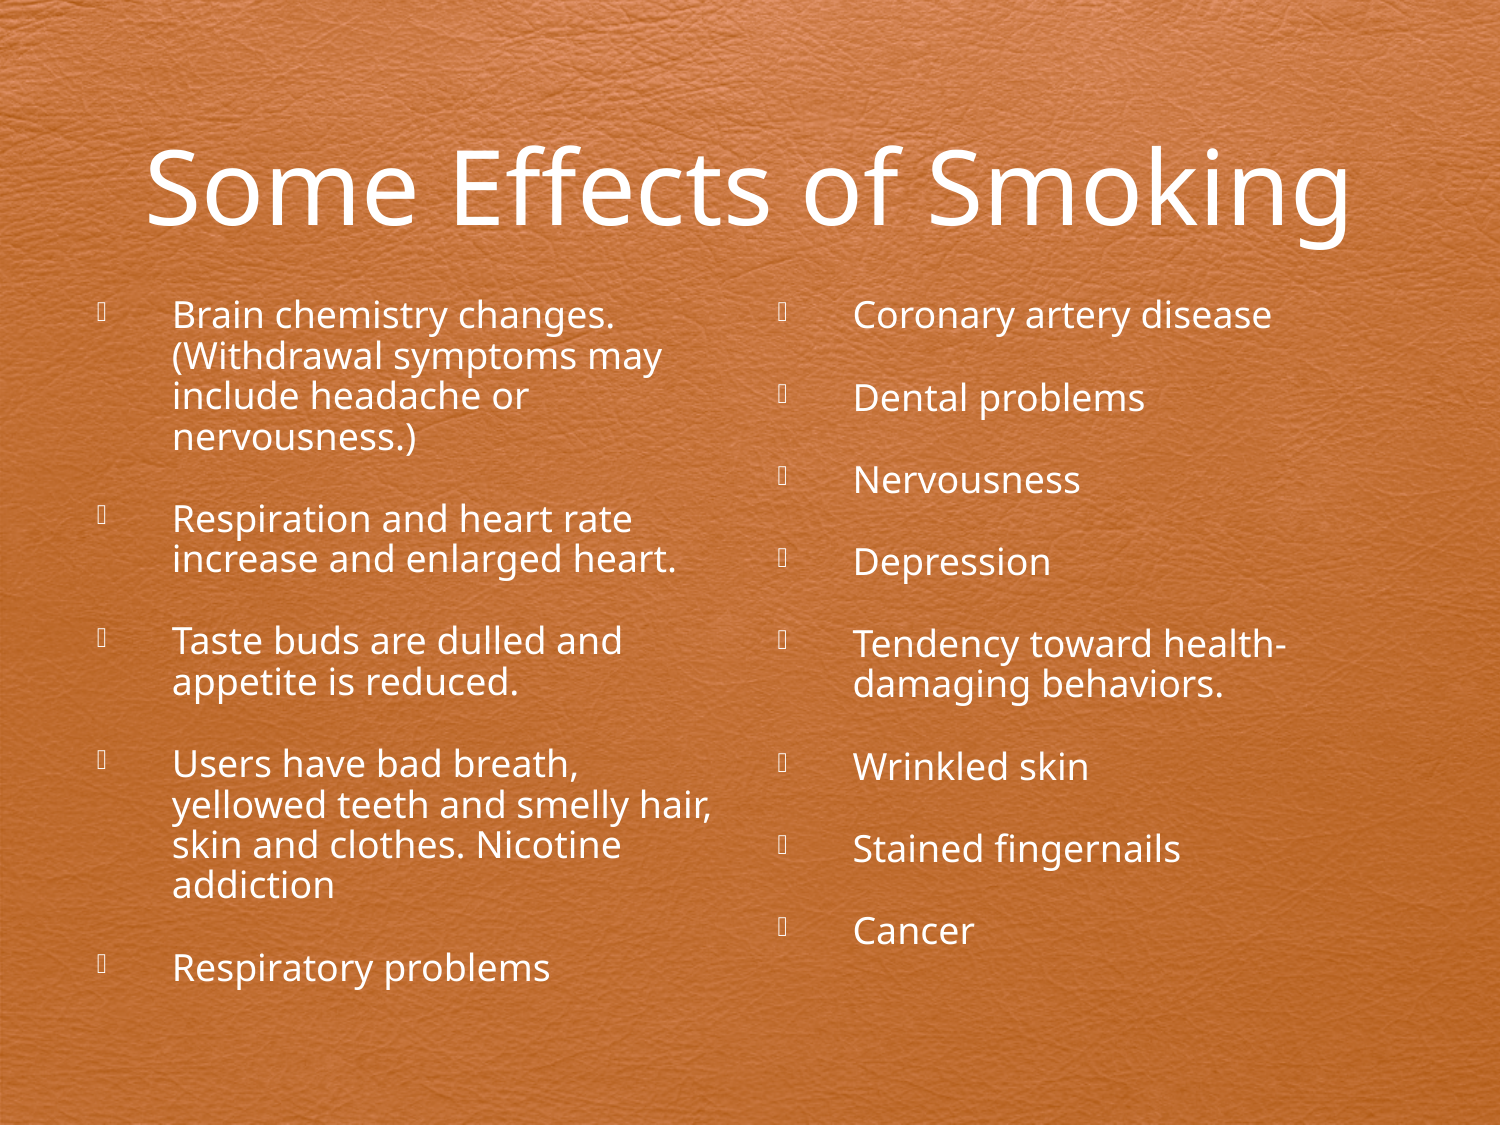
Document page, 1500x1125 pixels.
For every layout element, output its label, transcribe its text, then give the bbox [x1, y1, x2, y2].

list Coronary artery disease Dental problems Nervousness Depression Tendency toward health-damaging behaviors. Wrinkled skin Stained fingernails Cancer [762, 288, 1419, 1006]
list Brain chemistry changes. (Withdrawal symptoms may include headache or nervousness.) Respiration and heart rate increase and enlarged heart. Taste buds are dulled and appetite is reduced. Users have bad breath, yellowed teeth and smelly hair, skin and clothes. Nicotine addiction Respiratory problems [81, 288, 738, 1006]
title Some Effects of Smoking [81, 15, 1419, 254]
